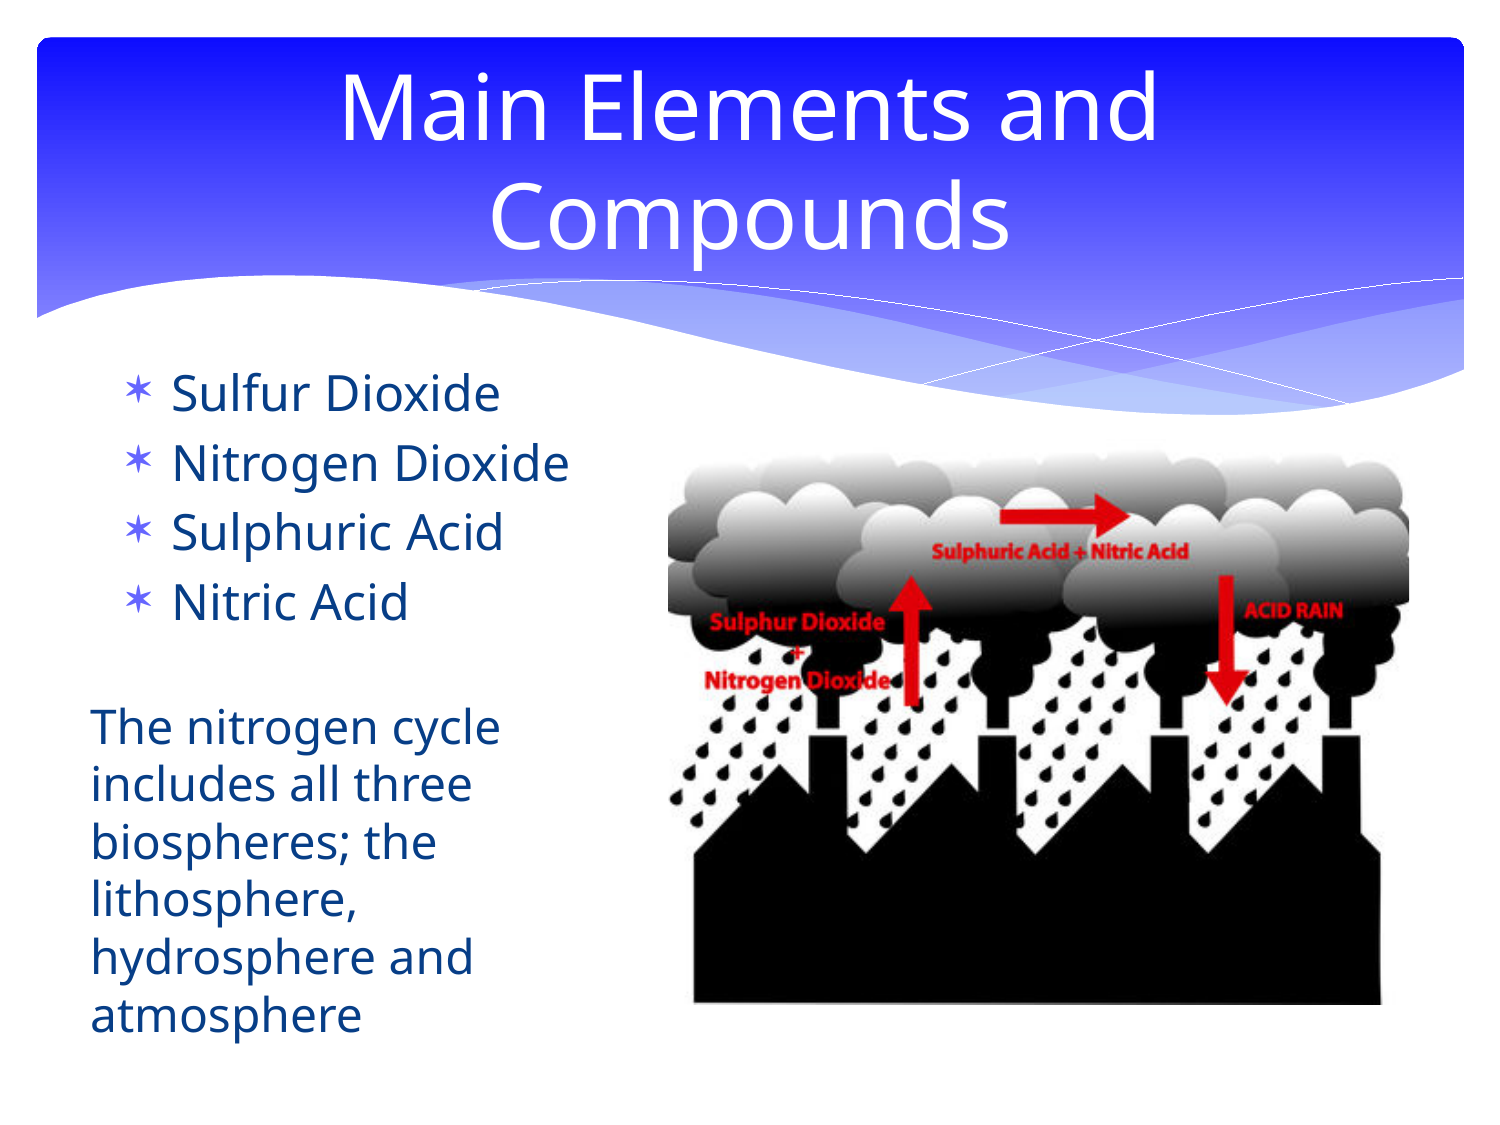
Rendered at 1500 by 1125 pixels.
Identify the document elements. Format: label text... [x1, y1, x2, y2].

title Main Elements and Compounds [75, 55, 1425, 261]
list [667, 439, 1410, 1006]
text_box The nitrogen cycle includes all three biospheres; the lithosphere, hydrosphere and atmosphere [74, 688, 668, 1054]
list Sulfur Dioxide Nitrogen Dioxide Sulphuric Acid Nitric Acid [111, 353, 666, 664]
